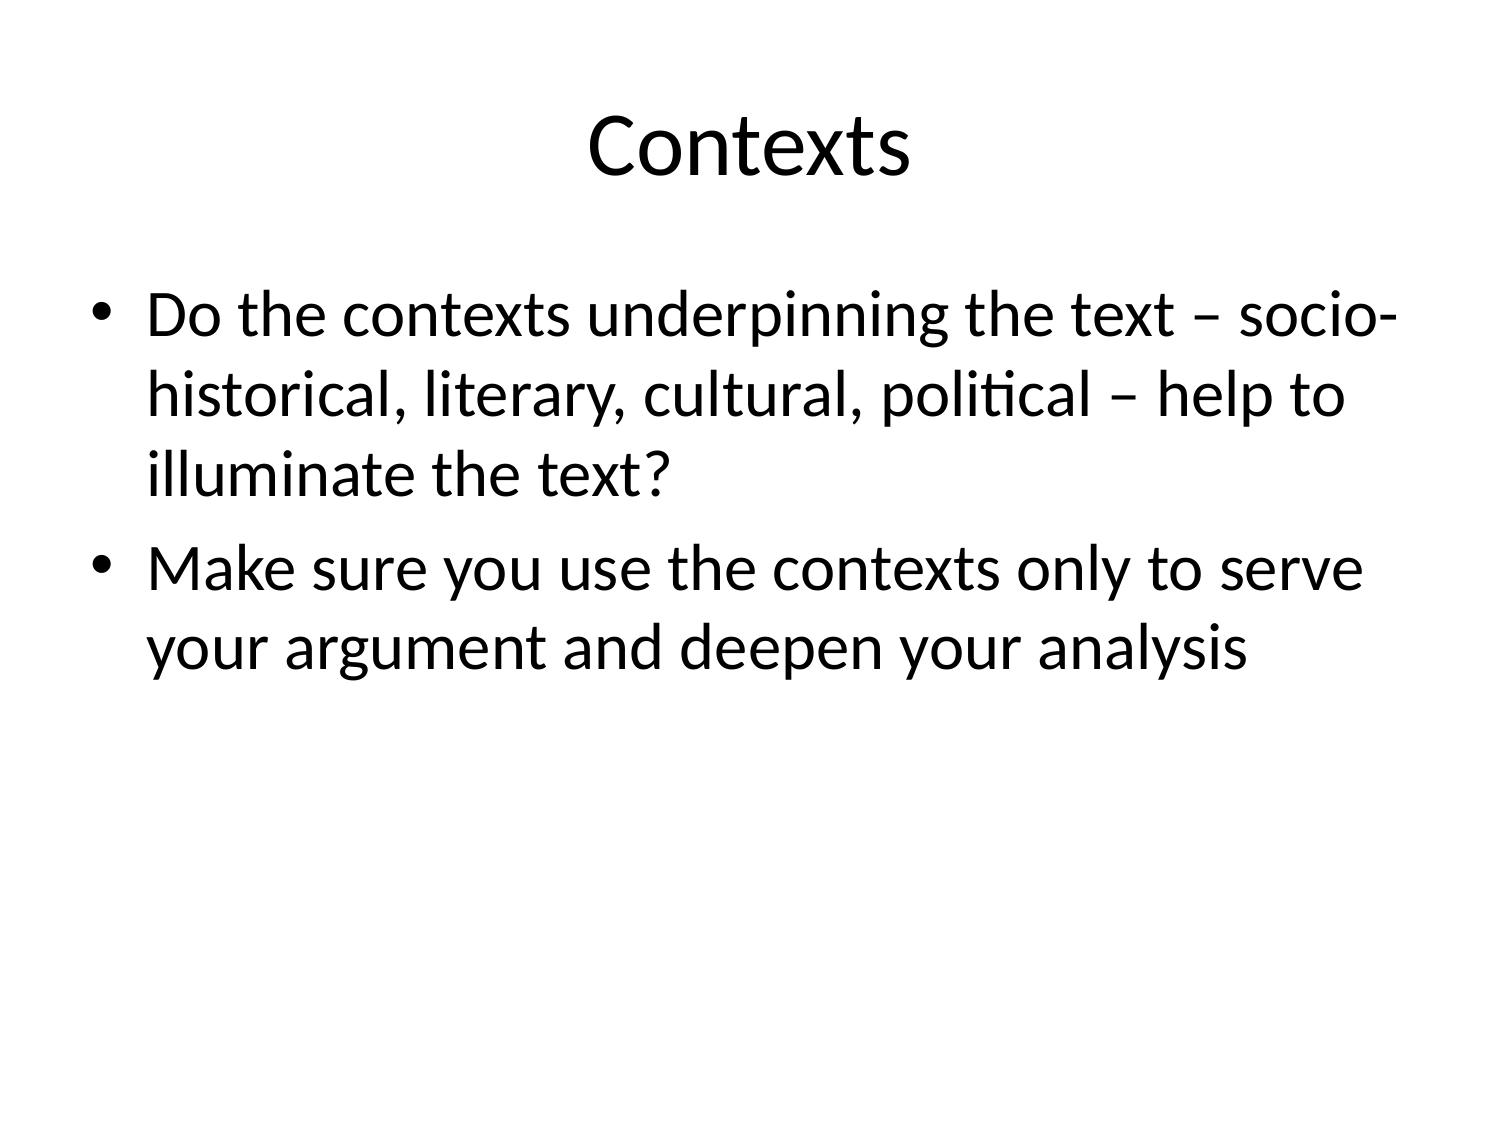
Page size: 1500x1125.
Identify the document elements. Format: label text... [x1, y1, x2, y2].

title Contexts [75, 45, 1425, 233]
list Do the contexts underpinning the text – socio-historical, literary, cultural, political – help to illuminate the text? Make sure you use the contexts only to serve your argument and deepen your analysis [75, 262, 1425, 1005]
